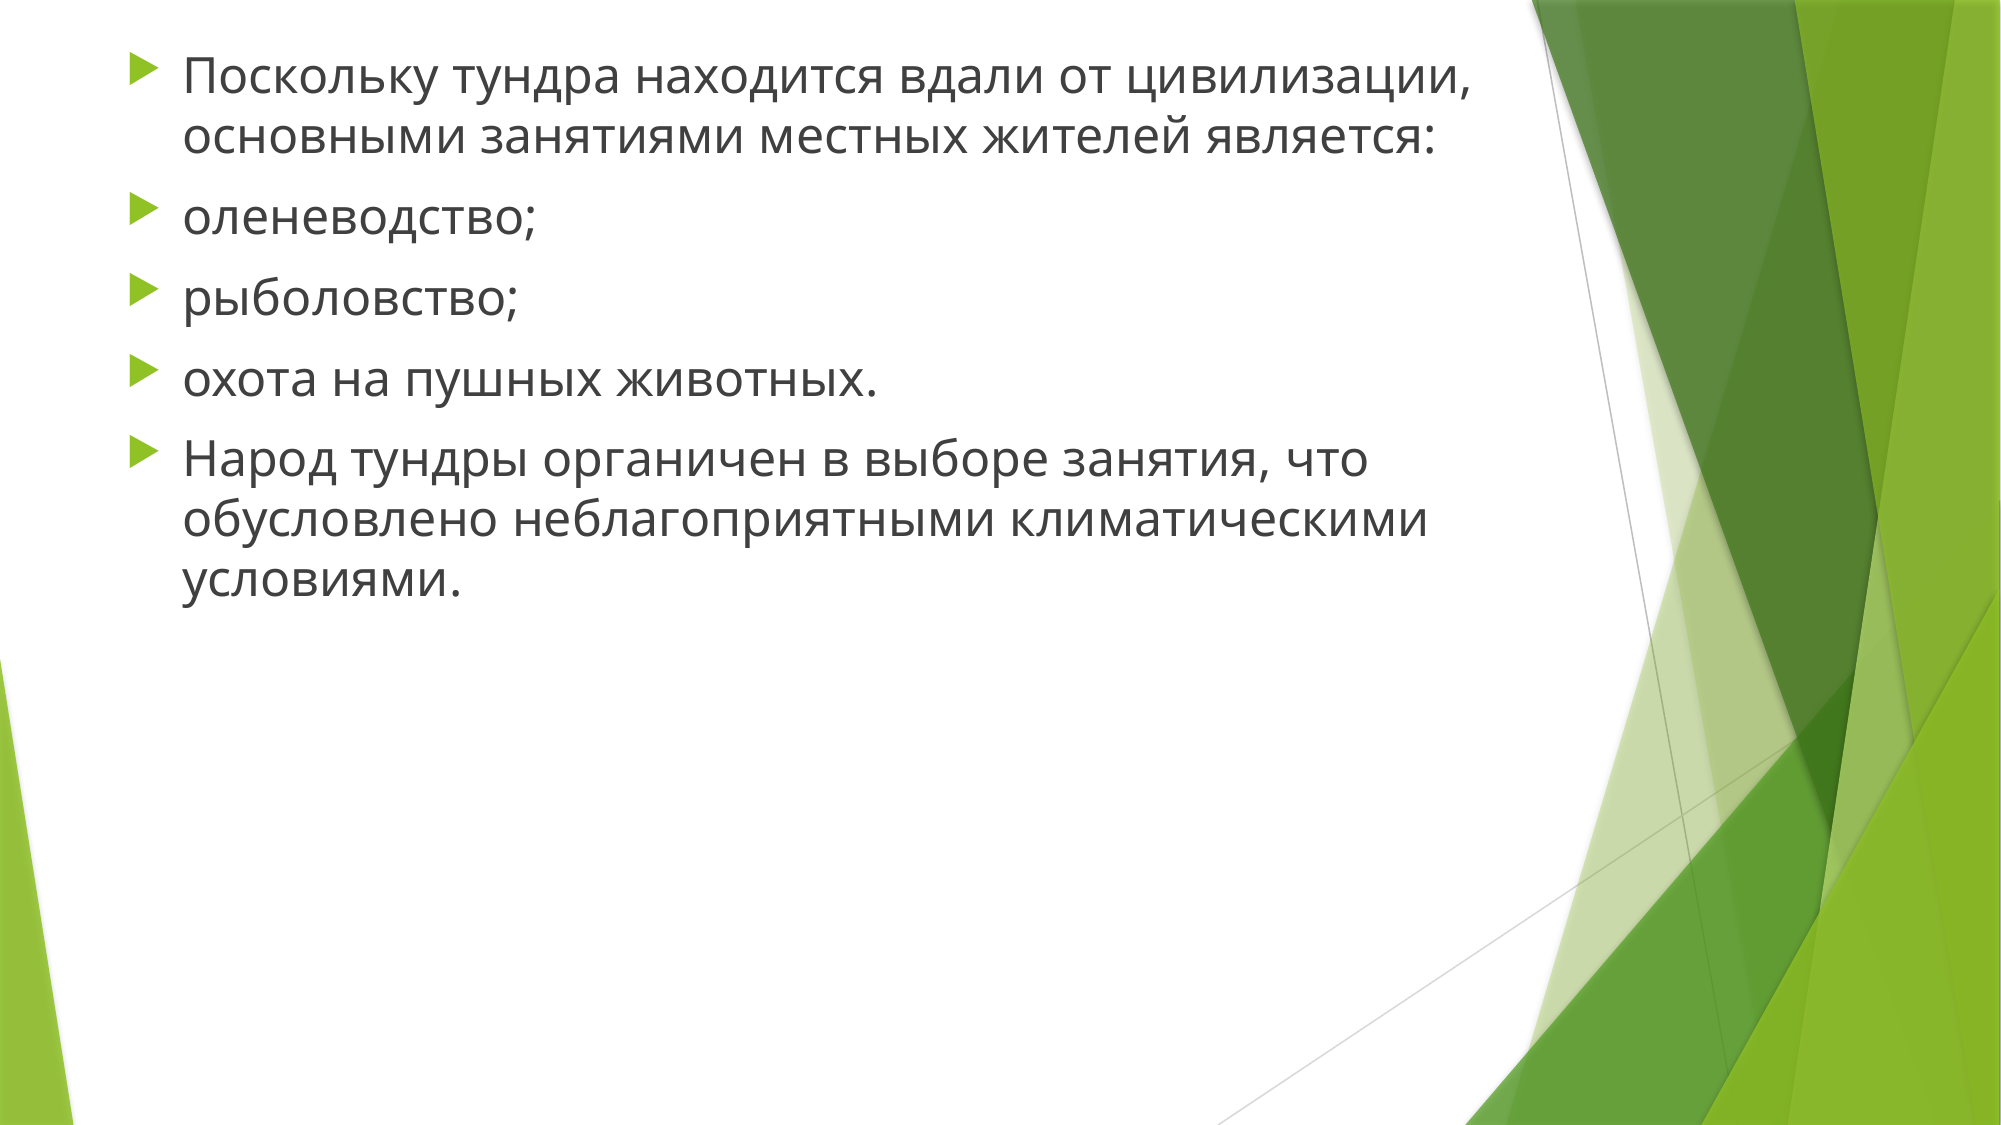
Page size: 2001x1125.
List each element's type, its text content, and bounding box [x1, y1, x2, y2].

list Поскольку тундра находится вдали от цивилизации, основными занятиями местных жителей является: оленеводство; рыболовство; охота на пушных животных. Народ тундры органичен в выборе занятия, что обусловлено неблагоприятными климатическими условиями. [111, 35, 1522, 992]
